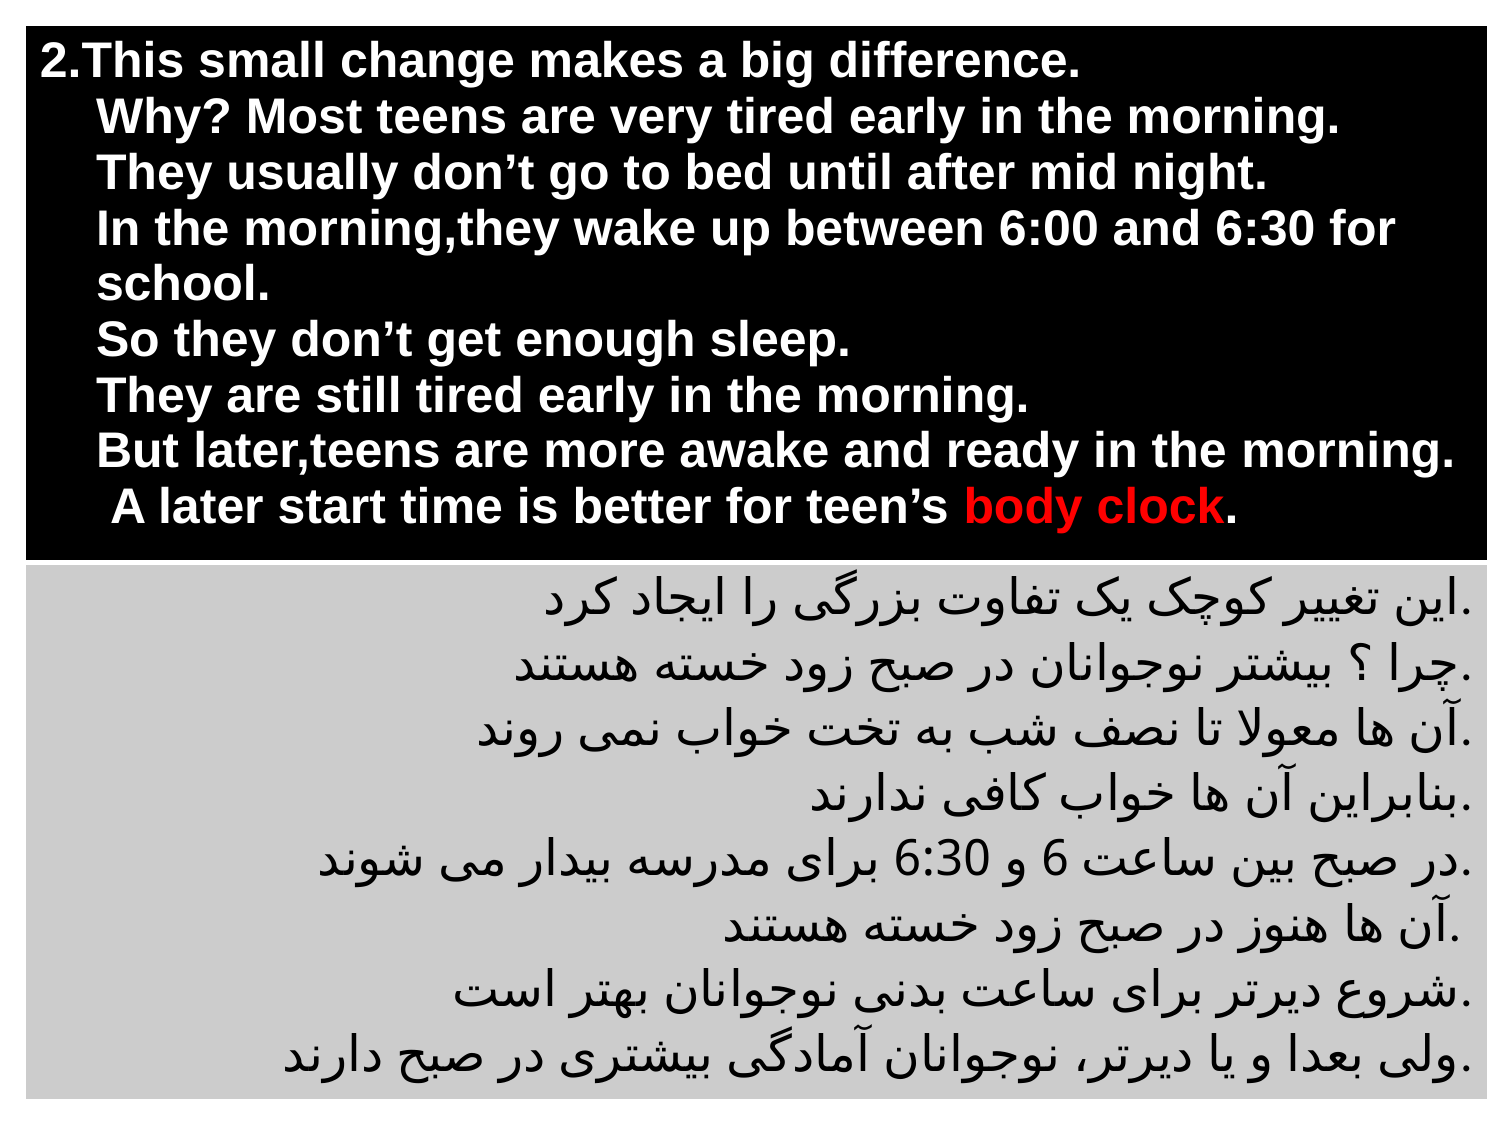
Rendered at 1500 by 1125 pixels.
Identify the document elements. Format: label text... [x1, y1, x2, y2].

table_header 2.This small change makes a big difference. Why? Most teens are very tired early in the morning. They usually don’t go to bed until after mid night. In the morning,they wake up between 6:00 and 6:30 for school. So they don’t get enough sleep. They are still tired early in the morning. But later,teens are more awake and ready in the morning. A later start time is better for teen’s body clock. [26, 26, 1487, 560]
table_cell این تغییر کوچک یک تفاوت بزرگی را ایجاد کرد. چرا ؟ بیشتر نوجوانان در صبح زود خسته هستند. آن ها معولا تا نصف شب به تخت خواب نمی روند. بنابراین آن ها خواب کافی ندارند. در صبح بین ساعت 6 و 6:30 برای مدرسه بیدار می شوند. آن ها هنوز در صبح زود خسته هستند. شروع دیرتر برای ساعت بدنی نوجوانان بهتر است. ولی بعدا و یا دیرتر، نوجوانان آمادگی بیشتری در صبح دارند. [26, 565, 1487, 1099]
